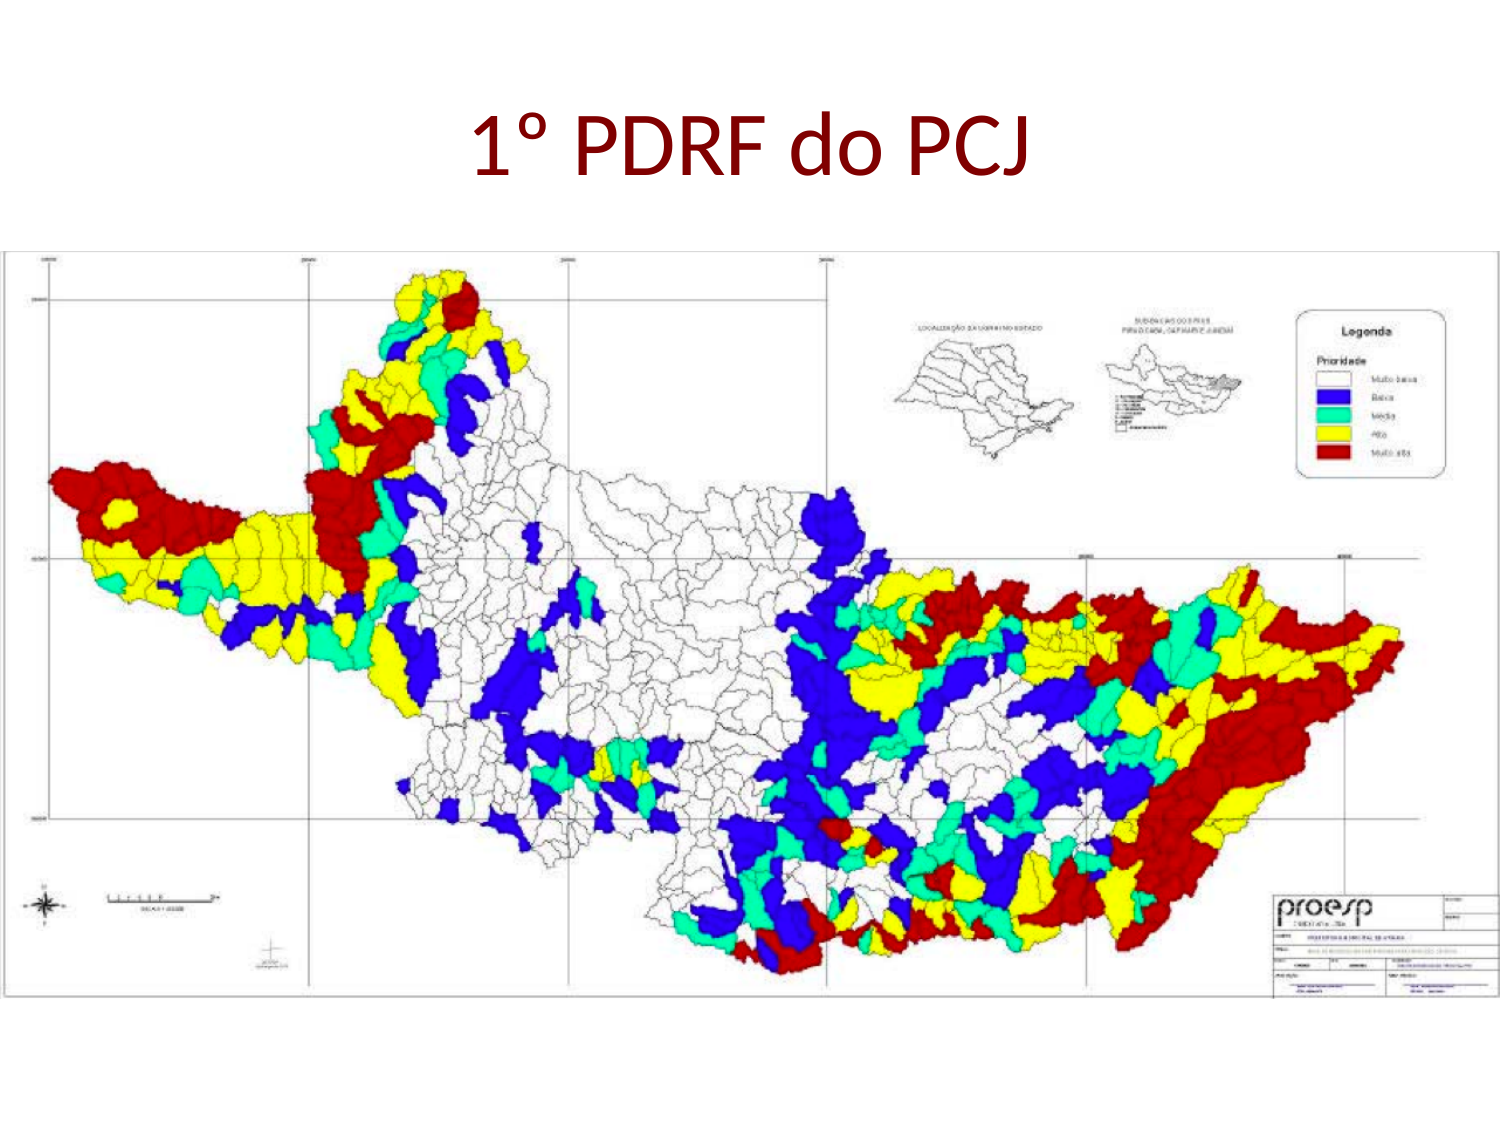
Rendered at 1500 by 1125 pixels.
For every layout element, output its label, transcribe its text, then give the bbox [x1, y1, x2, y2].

picture [0, 251, 1500, 999]
title 1º PDRF do PCJ [75, 45, 1425, 233]
